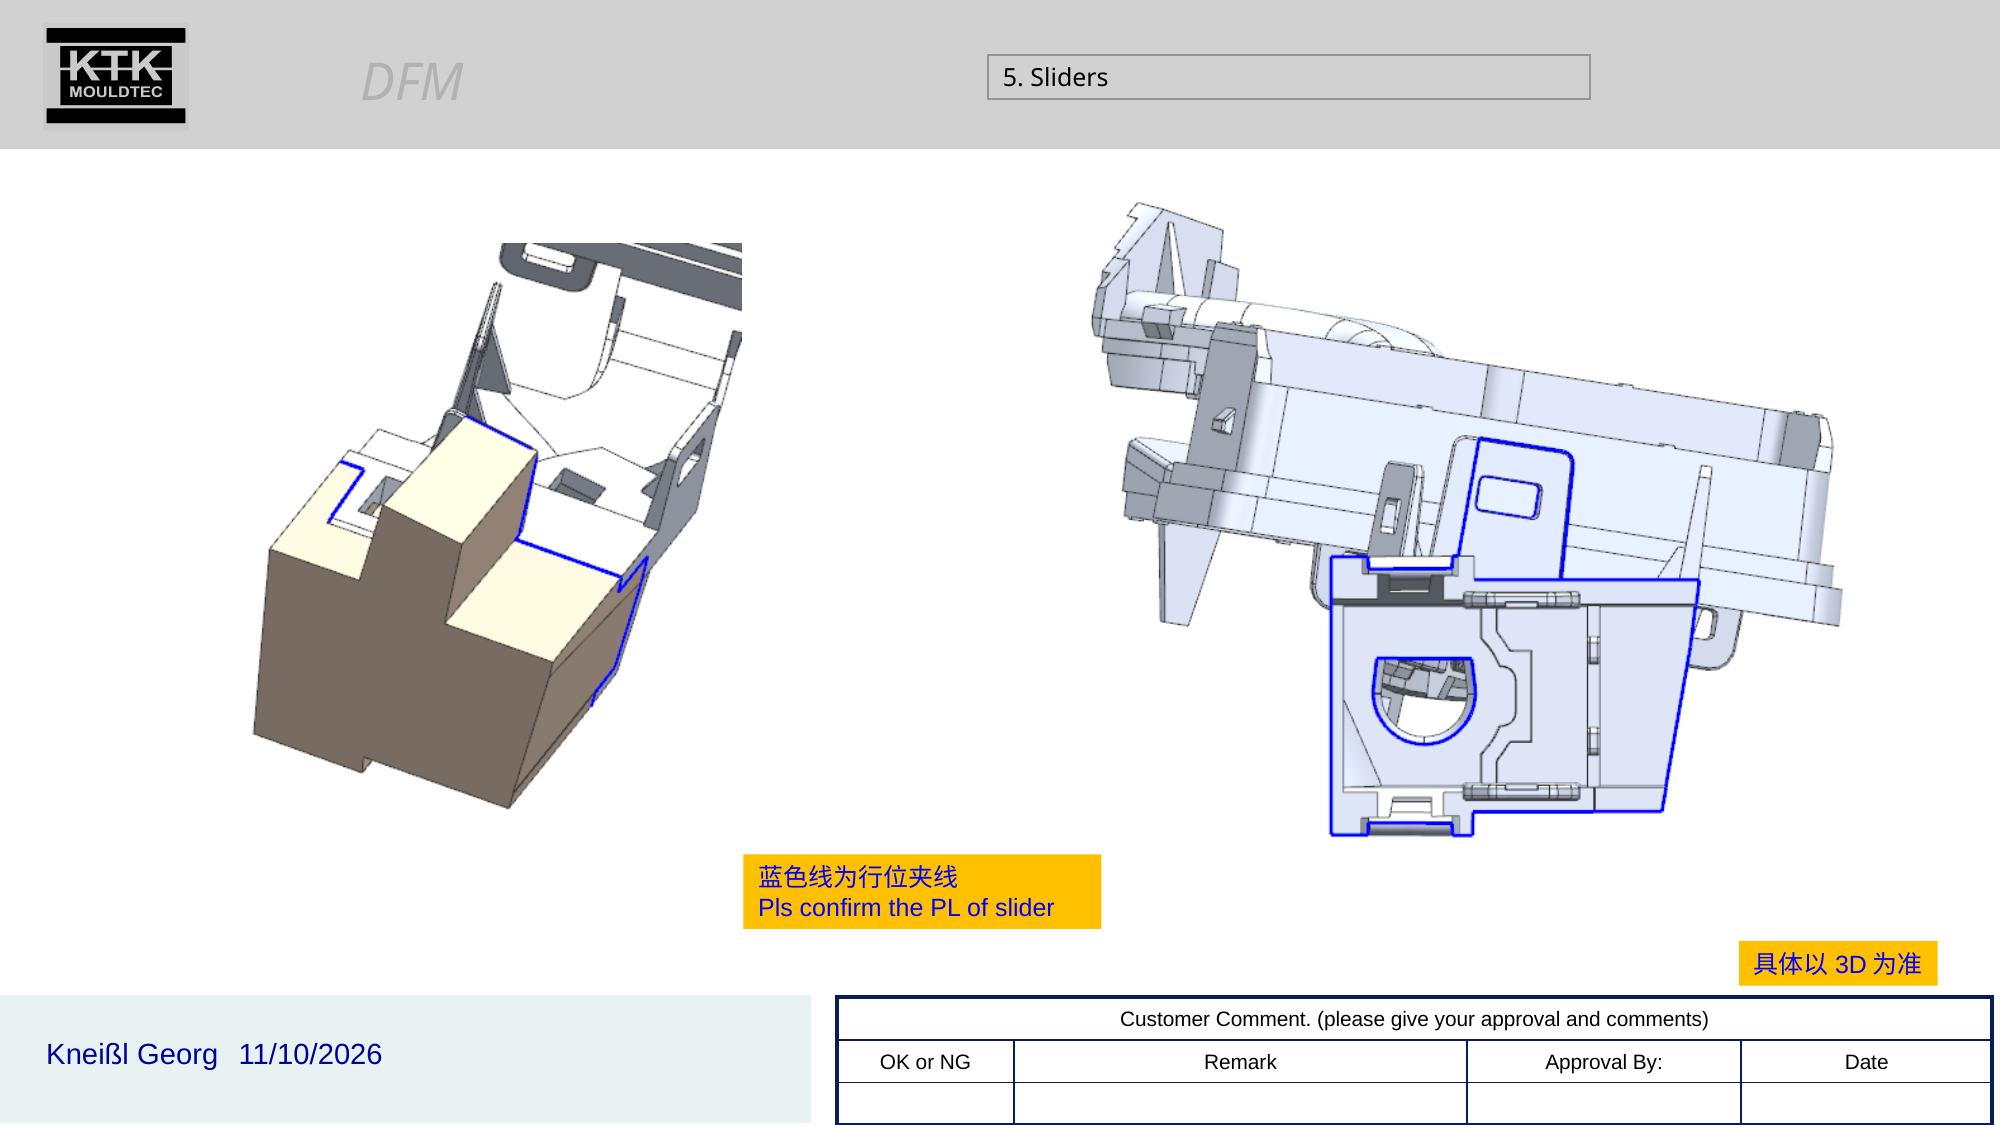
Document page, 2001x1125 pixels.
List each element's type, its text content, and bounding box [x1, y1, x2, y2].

text_box 蓝色线为行位夹线 Pls confirm the PL of slider [743, 854, 1102, 929]
text_box 具体以3D为准 [1739, 940, 1938, 986]
picture [1035, 196, 1901, 919]
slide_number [188, 1027, 433, 1106]
picture [172, 243, 742, 890]
text_box 5. Sliders [988, 54, 1591, 100]
